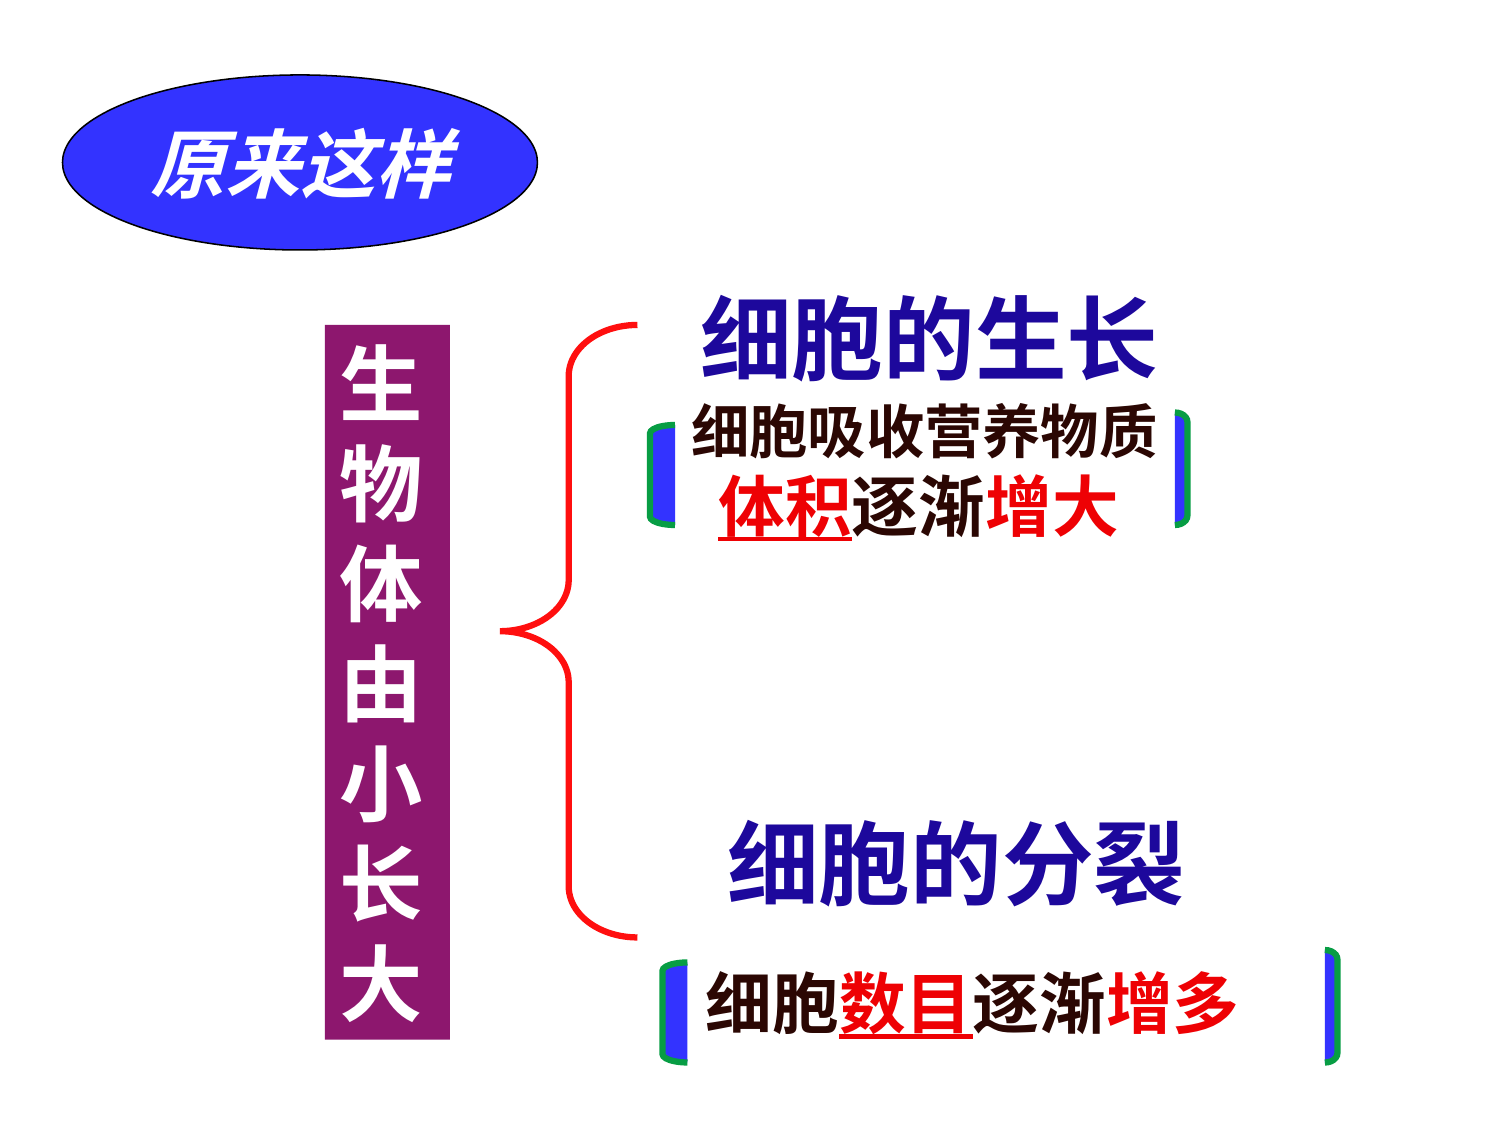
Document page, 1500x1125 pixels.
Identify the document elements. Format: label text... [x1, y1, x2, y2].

text_box 生物体由小长大 [324, 324, 450, 1040]
text_box 原来这样 [62, 74, 538, 250]
text_box [1174, 412, 1188, 526]
text_box [662, 962, 688, 1063]
text_box 细胞的生长 [685, 274, 1174, 400]
text_box [499, 324, 638, 938]
text_box [650, 424, 676, 526]
text_box 细胞数目逐渐增多 [691, 954, 1255, 1050]
text_box 细胞的分裂 [712, 799, 1201, 925]
text_box [1324, 950, 1338, 1063]
text_box 细胞吸收营养物质 体积逐渐增大 [676, 387, 1173, 553]
